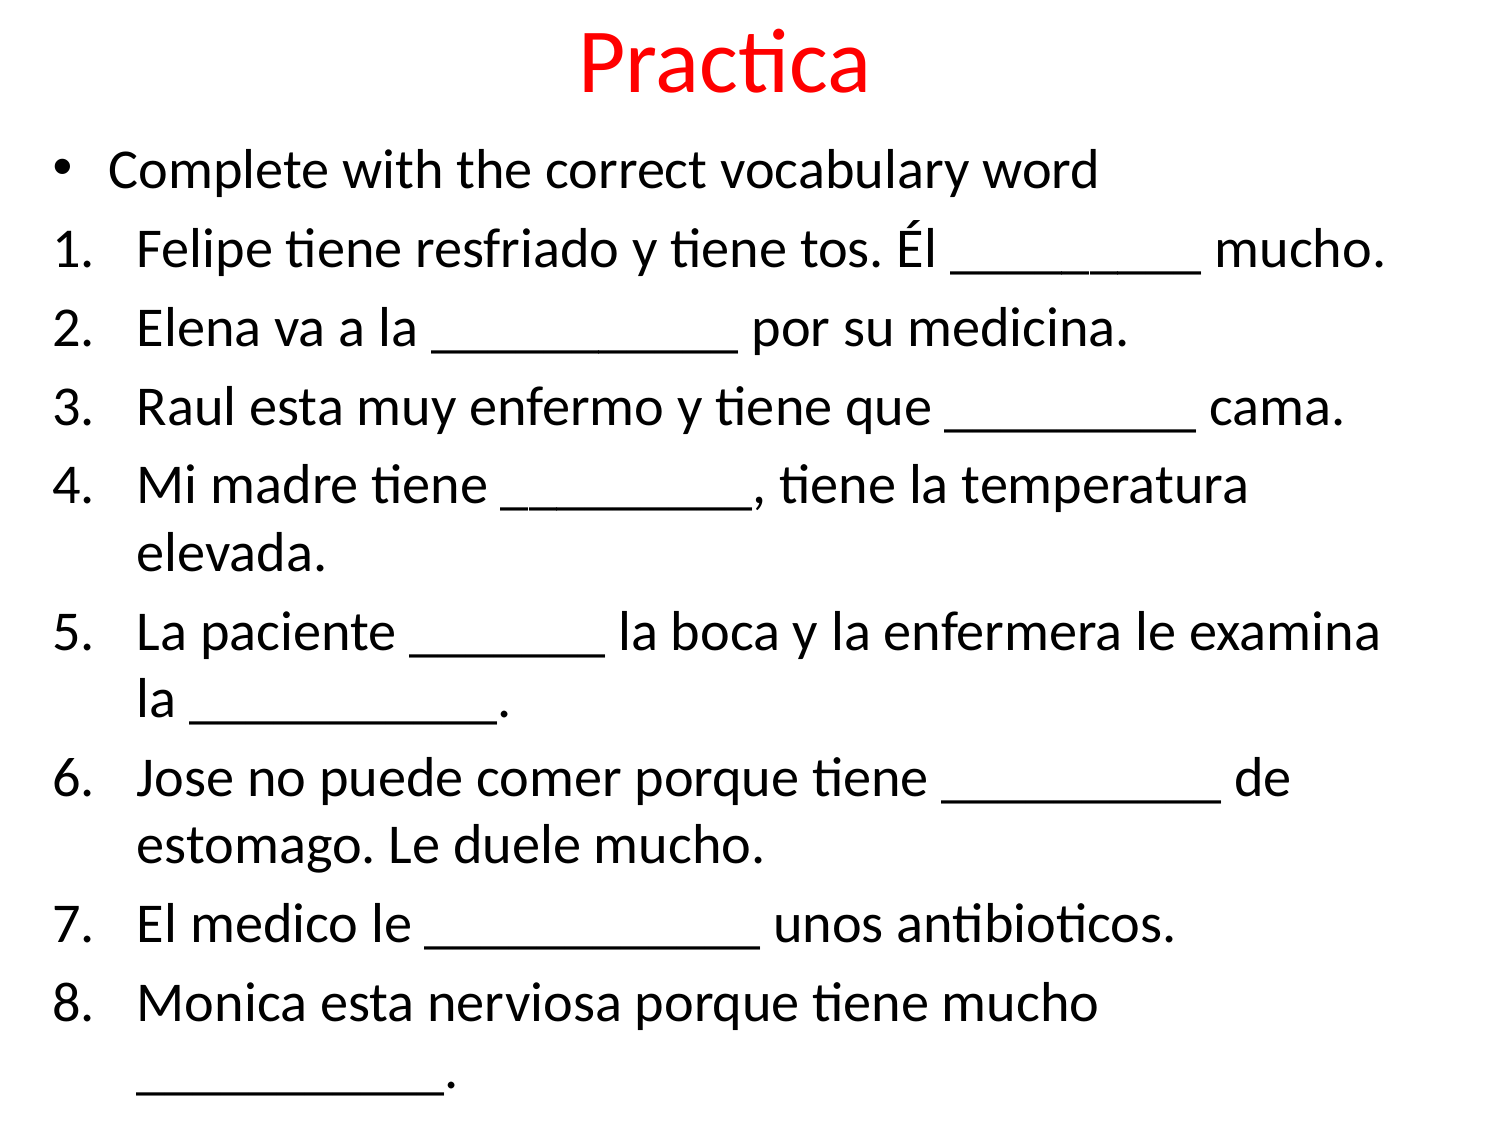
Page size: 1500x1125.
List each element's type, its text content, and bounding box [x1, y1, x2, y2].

title Practica [50, 0, 1400, 125]
list Complete with the correct vocabulary word Felipe tiene resfriado y tiene tos. Él _________ mucho. Elena va a la ___________ por su medicina. Raul esta muy enfermo y tiene que _________ cama. Mi madre tiene _________, tiene la temperatura elevada. La paciente _______ la boca y la enfermera le examina la ___________. Jose no puede comer porque tiene __________ de estomago. Le duele mucho. El medico le ____________ unos antibioticos. Monica esta nerviosa porque tiene mucho ___________. [37, 125, 1438, 1025]
